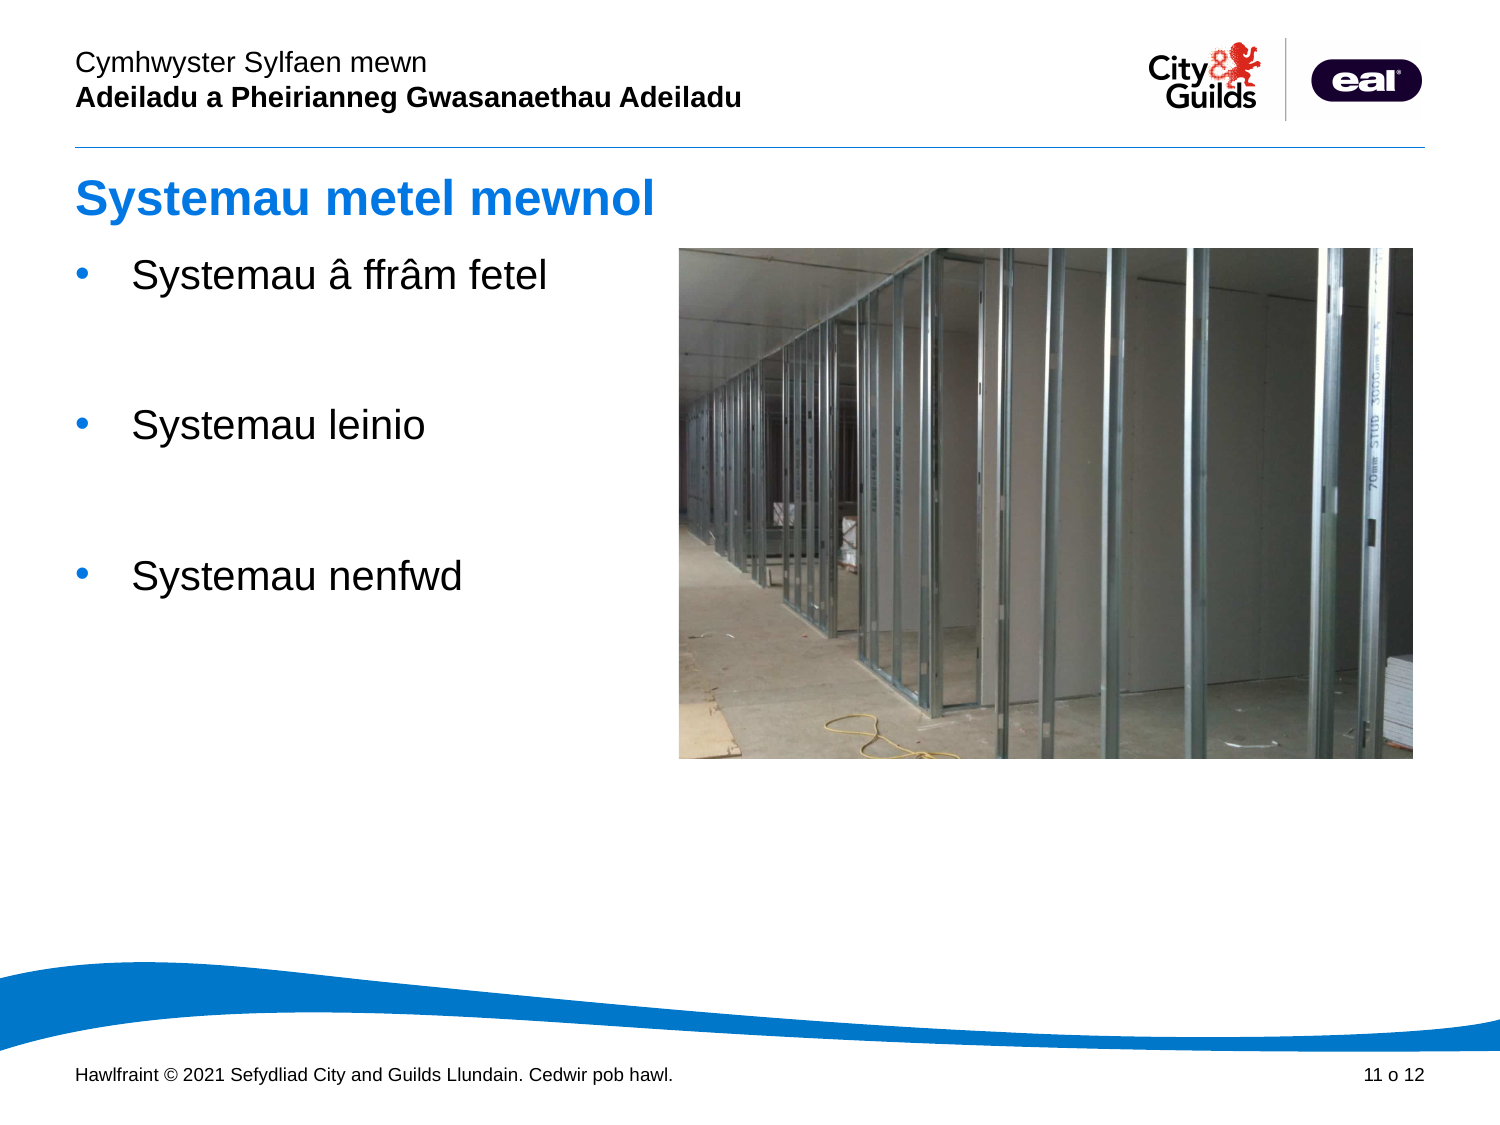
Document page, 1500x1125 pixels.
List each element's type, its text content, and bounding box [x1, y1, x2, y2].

picture [678, 247, 1429, 759]
picture [1149, 38, 1422, 121]
title Systemau metel mewnol [74, 165, 1424, 229]
list Systemau â ffrâm fetel Systemau leinio Systemau nenfwd [74, 247, 1426, 946]
